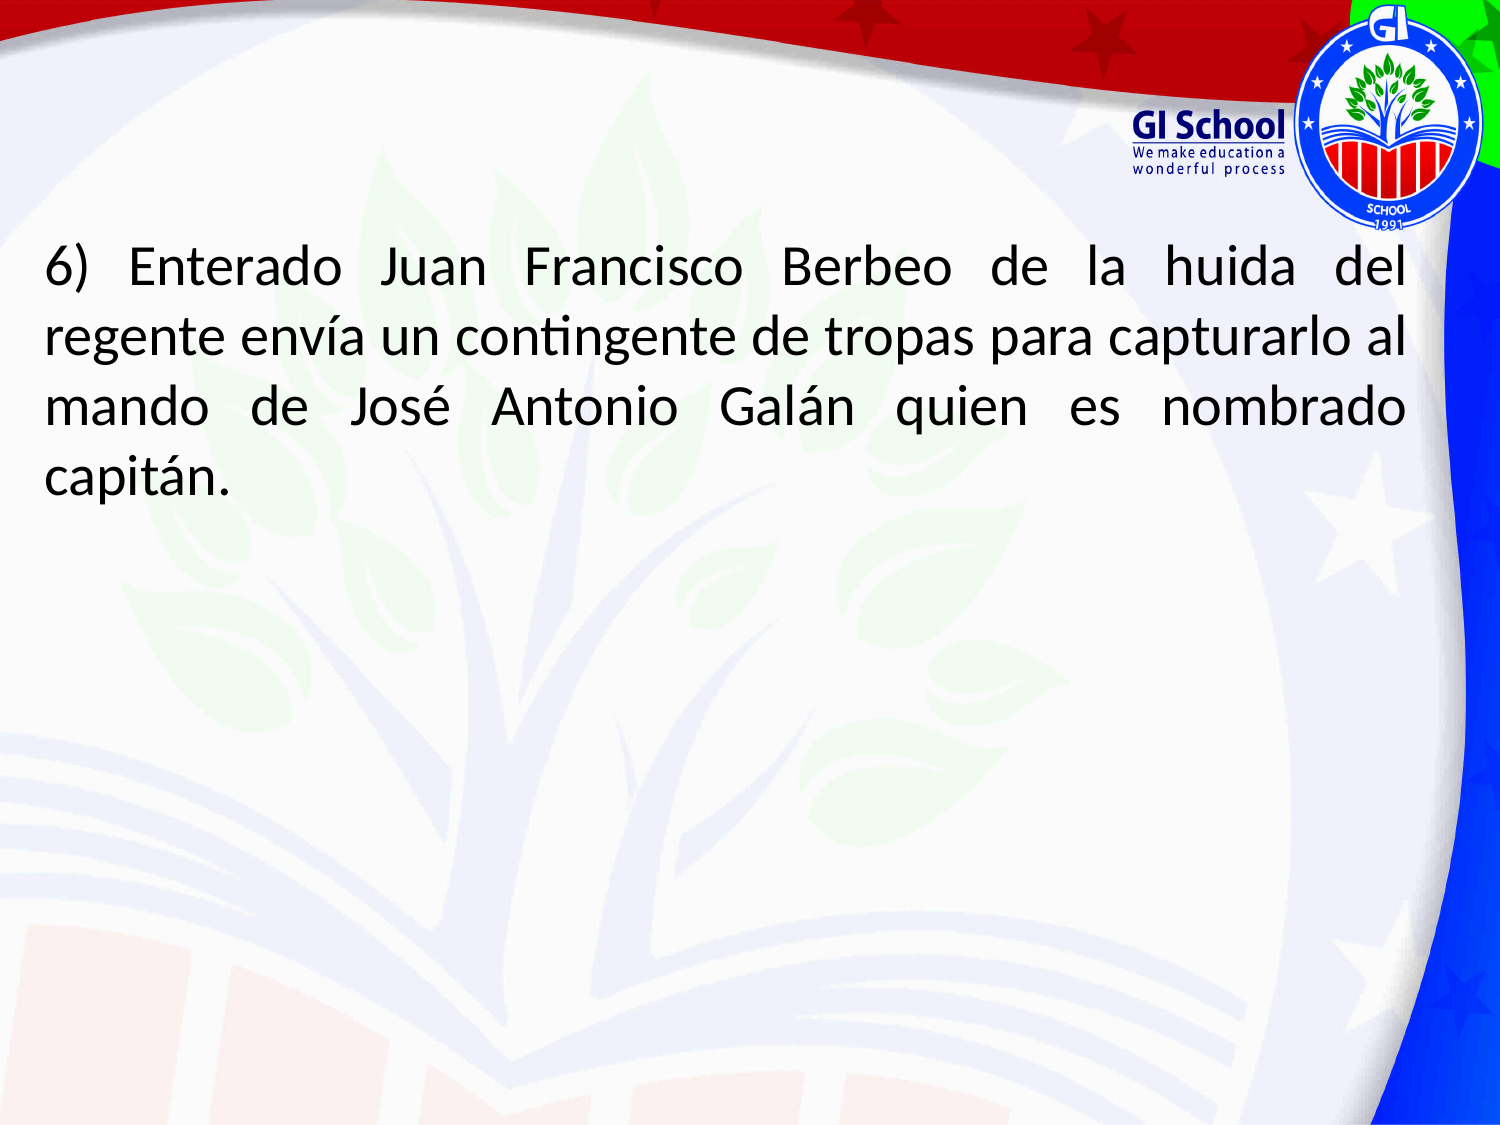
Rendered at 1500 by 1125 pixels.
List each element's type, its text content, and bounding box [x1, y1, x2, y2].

picture [0, 0, 1500, 1125]
text_box 6) Enterado Juan Francisco Berbeo de la huida del regente envía un contingente de tropas para capturarlo al mando de José Antonio Galán quien es nombrado capitán. [29, 219, 1424, 515]
